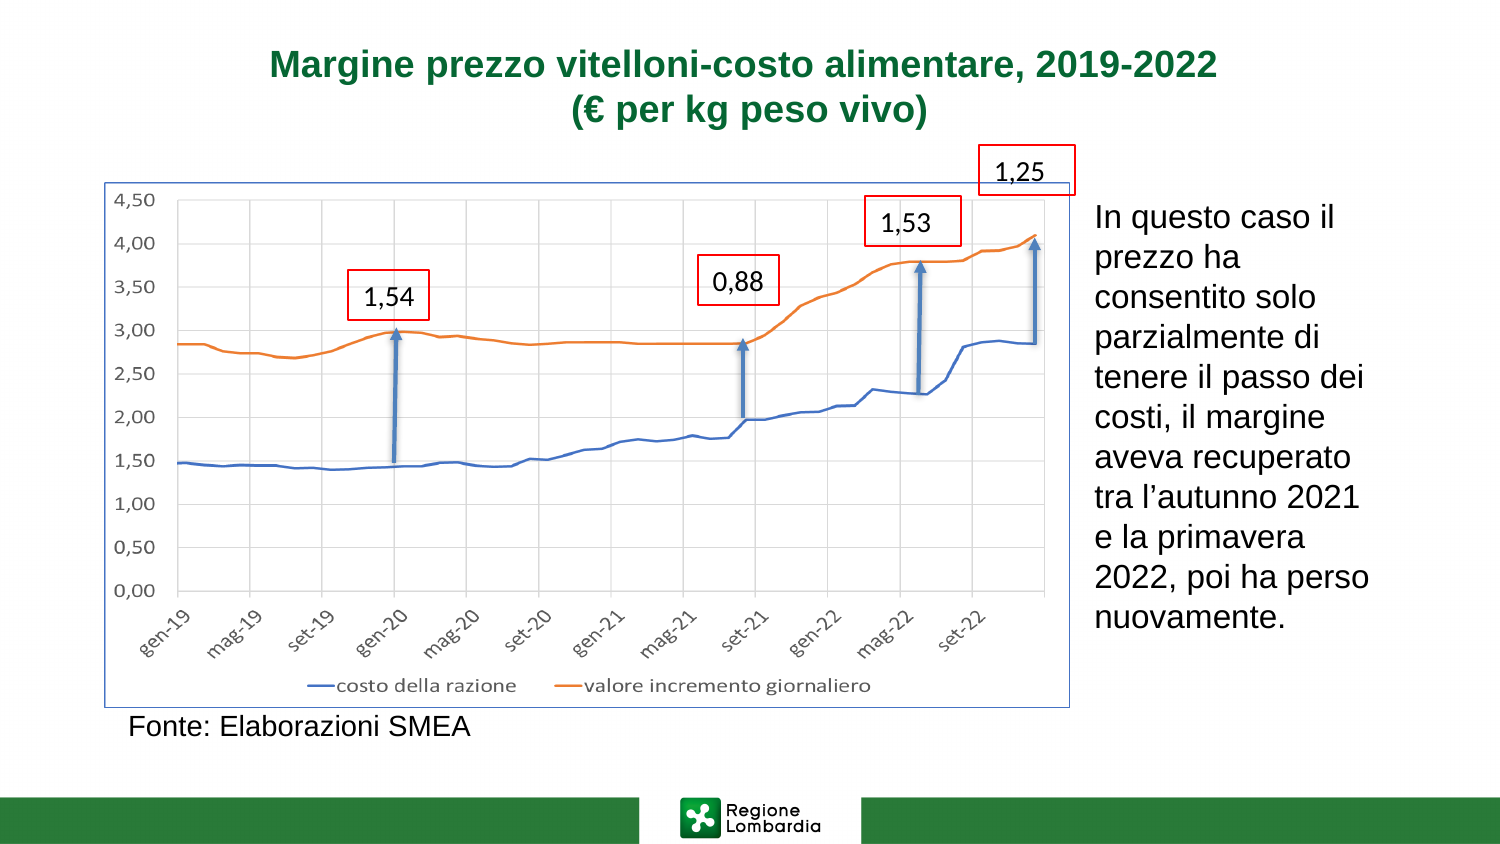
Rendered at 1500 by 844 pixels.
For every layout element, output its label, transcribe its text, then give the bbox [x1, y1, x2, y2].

title Margine prezzo vitelloni-costo alimentare, 2019-2022 (€ per kg peso vivo) [112, 30, 1388, 139]
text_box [393, 327, 397, 464]
text_box Fonte: Elaborazioni SMEA [113, 716, 487, 750]
text_box 1,25 [979, 144, 1075, 195]
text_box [917, 259, 921, 396]
subtitle In questo caso il prezzo ha consentito solo parzialmente di tenere il passo dei costi, il margine aveva recuperato tra l’autunno 2021 e la primavera 2022, poi ha perso nuovamente. [1079, 188, 1388, 732]
picture [0, 0, 1500, 844]
